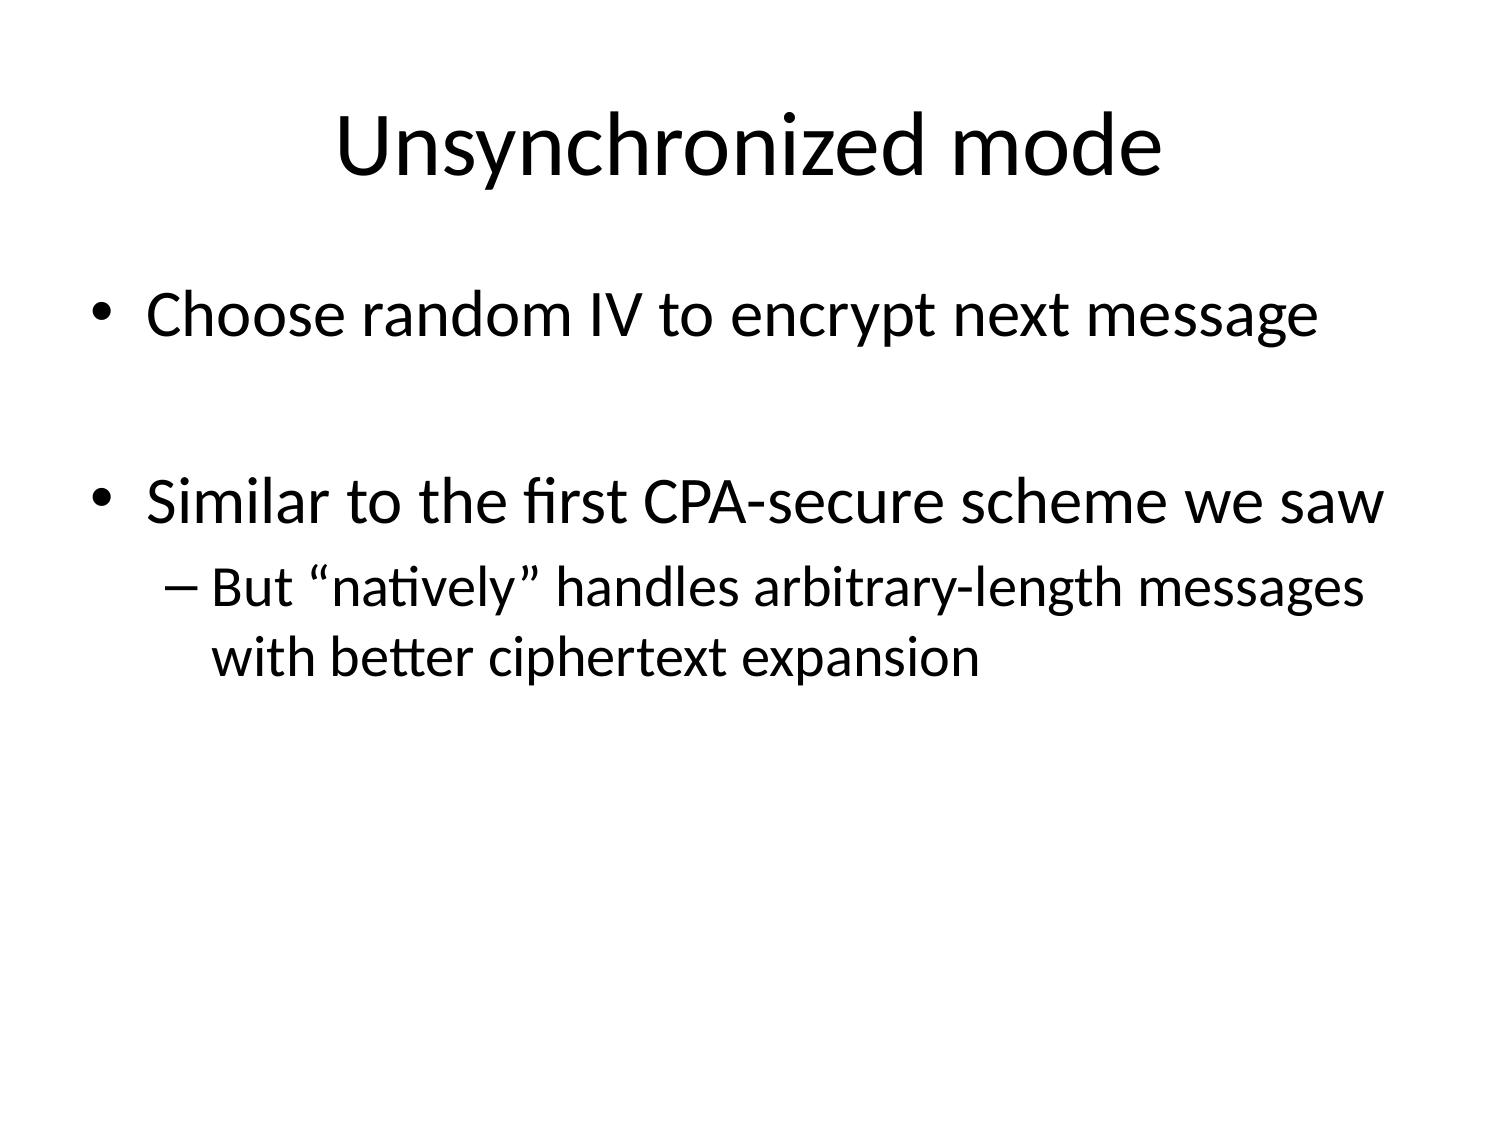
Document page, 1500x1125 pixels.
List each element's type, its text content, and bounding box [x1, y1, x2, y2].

title Unsynchronized mode [75, 45, 1425, 233]
list Choose random IV to encrypt next message Similar to the first CPA-secure scheme we saw But “natively” handles arbitrary-length messages with better ciphertext expansion [75, 262, 1425, 1005]
